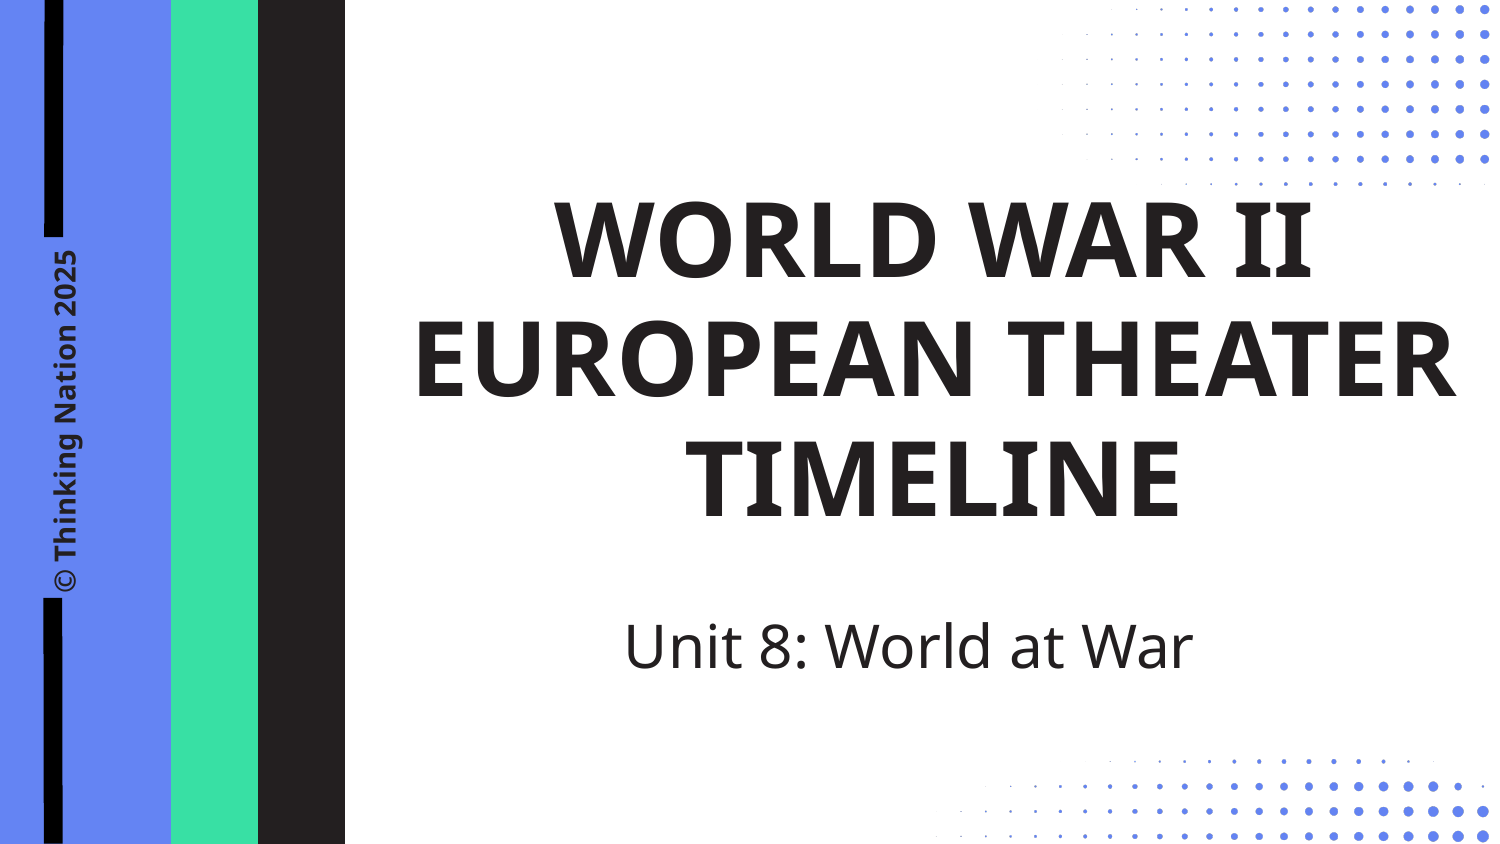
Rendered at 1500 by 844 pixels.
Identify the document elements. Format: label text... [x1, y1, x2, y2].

text_box [911, 759, 1500, 844]
text_box WORLD WAR II EUROPEAN THEATER TIMELINE [356, 181, 1500, 542]
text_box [0, 0, 346, 844]
text_box [1037, 0, 1500, 186]
text_box Unit 8: World at War [391, 578, 1428, 681]
